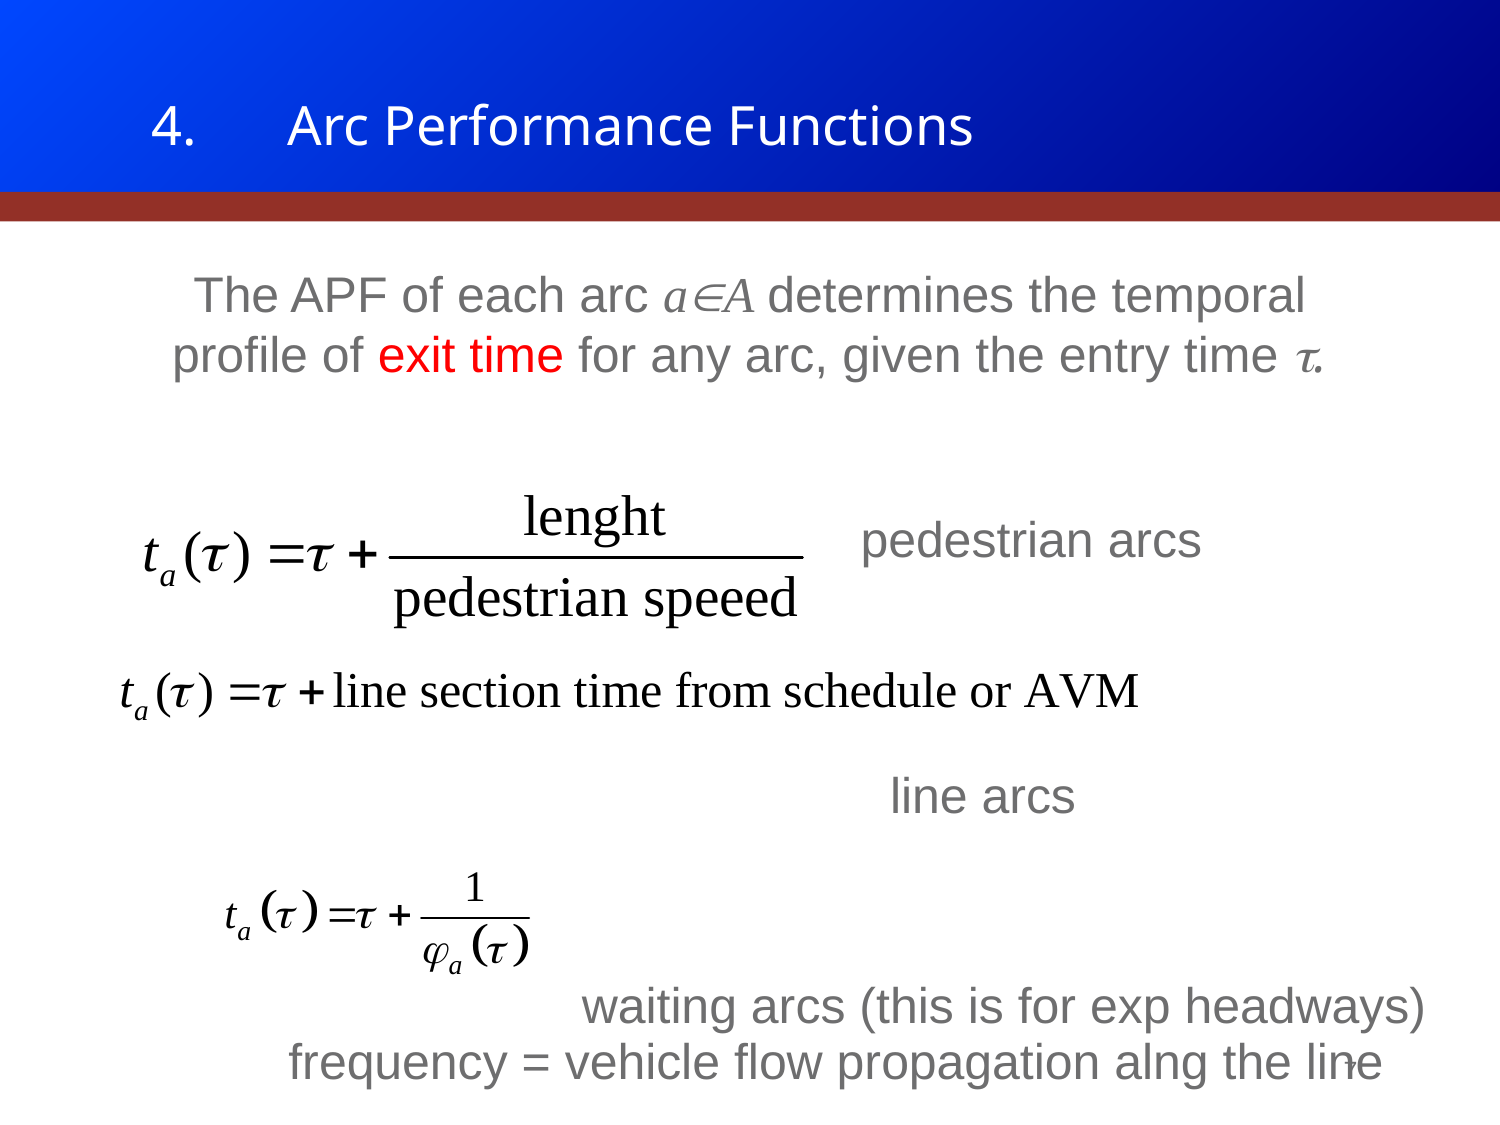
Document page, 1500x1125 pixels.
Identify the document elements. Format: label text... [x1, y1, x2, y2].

table_cell line arcs [207, 722, 1441, 932]
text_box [113, 656, 1150, 733]
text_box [135, 480, 817, 640]
text_box The APF of each arc aA determines the temporal profile of exit time for any arc, given the entry time . [117, 255, 1382, 390]
title 4. Arc Performance Functions [137, 100, 1365, 222]
table_cell waiting arcs (this is for exp headways) frequency = vehicle flow propagation alng the line [207, 932, 1441, 1125]
table_header pedestrian arcs [207, 512, 1441, 722]
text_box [218, 857, 540, 989]
